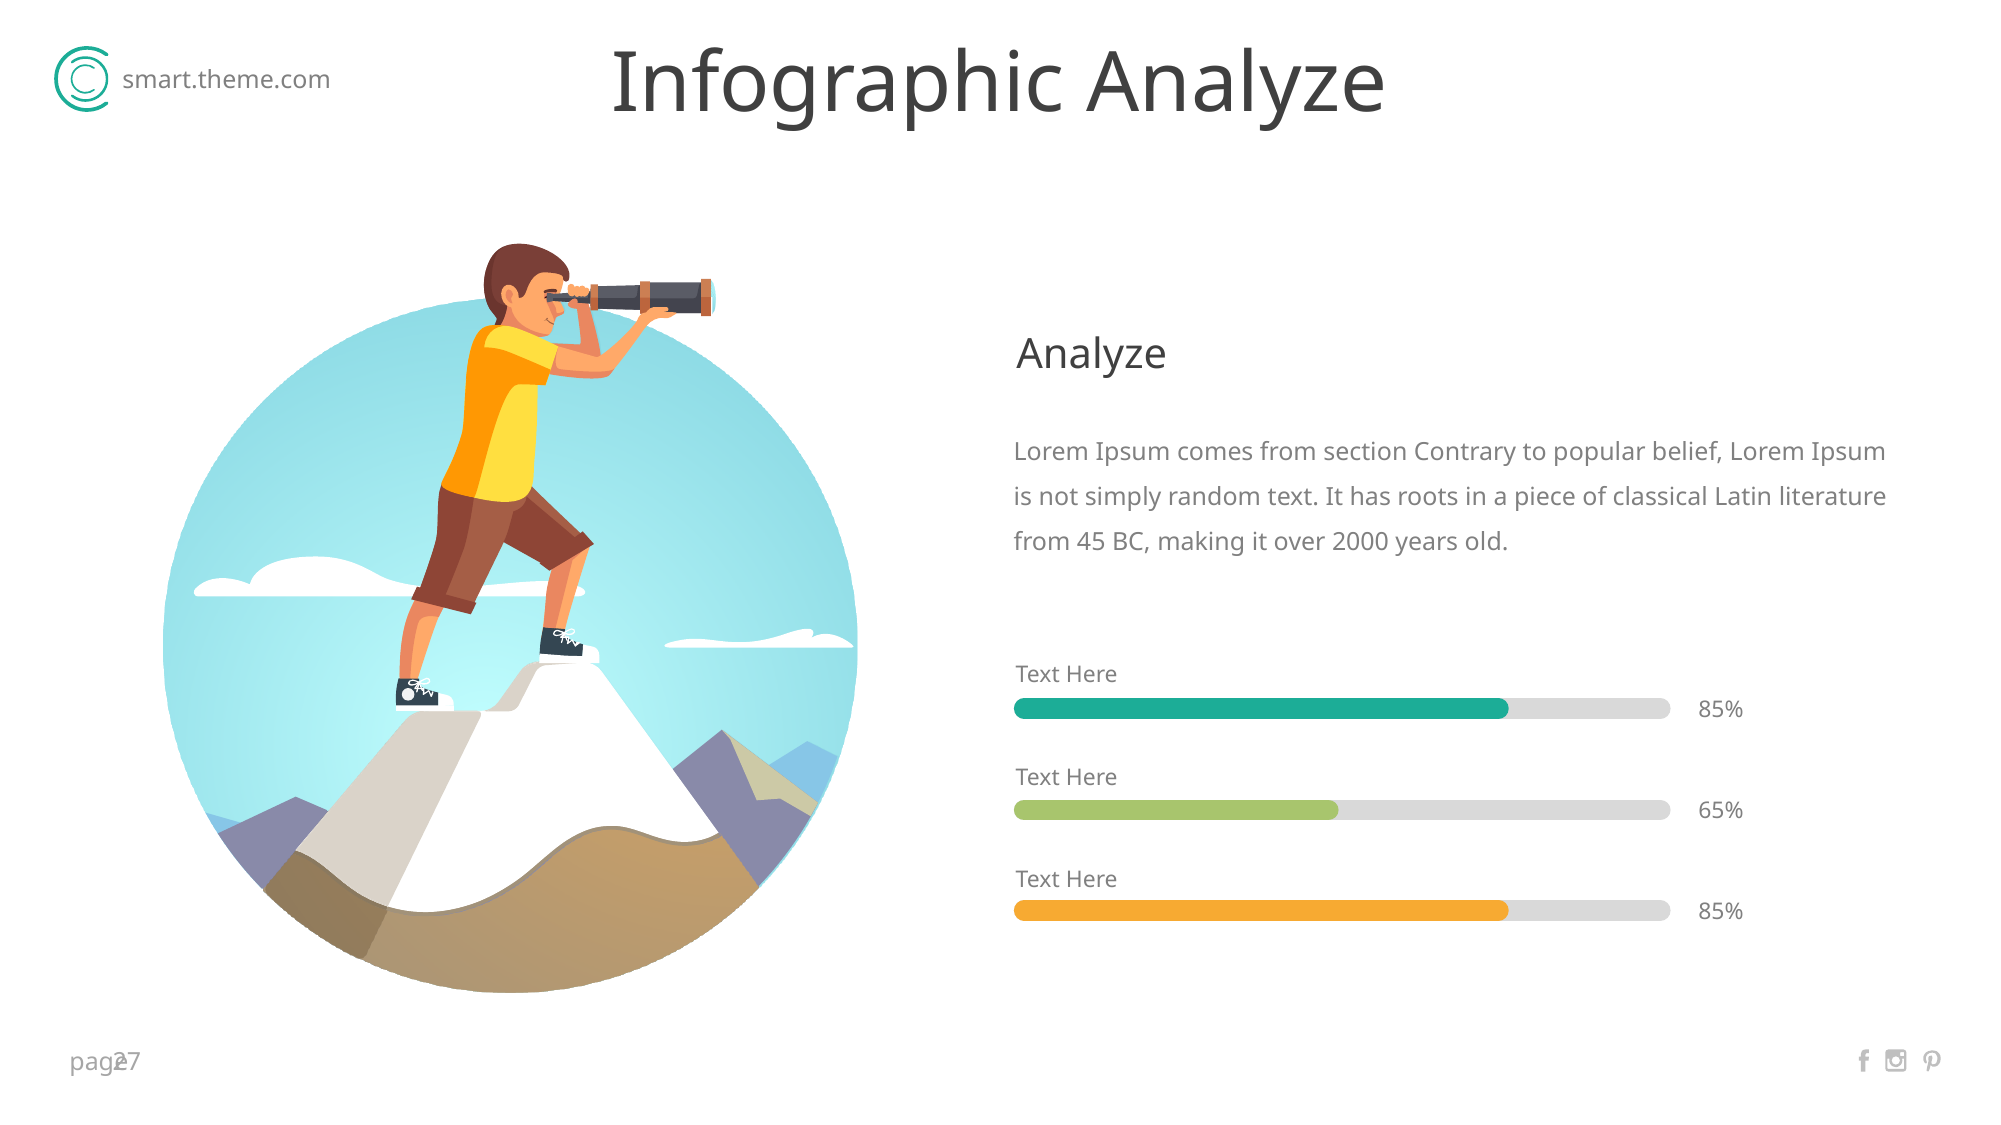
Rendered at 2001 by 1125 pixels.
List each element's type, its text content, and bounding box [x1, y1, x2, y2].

text_box 65% [1683, 788, 1759, 831]
text_box Text Here [1000, 652, 1133, 695]
text_box Lorem Ipsum comes from section Contrary to popular belief, Lorem Ipsum is not simply random text. It has roots in a piece of classical Latin literature from 45 BC, making it over 2000 years old. [998, 413, 1913, 563]
text_box Analyze [1001, 319, 1183, 385]
text_box Text Here [1000, 857, 1133, 900]
text_box 85% [1683, 888, 1759, 932]
text_box Text Here [1000, 754, 1133, 798]
text_box Infographic Analyze [596, 20, 1404, 136]
text_box 85% [1683, 687, 1759, 730]
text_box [161, 237, 858, 993]
